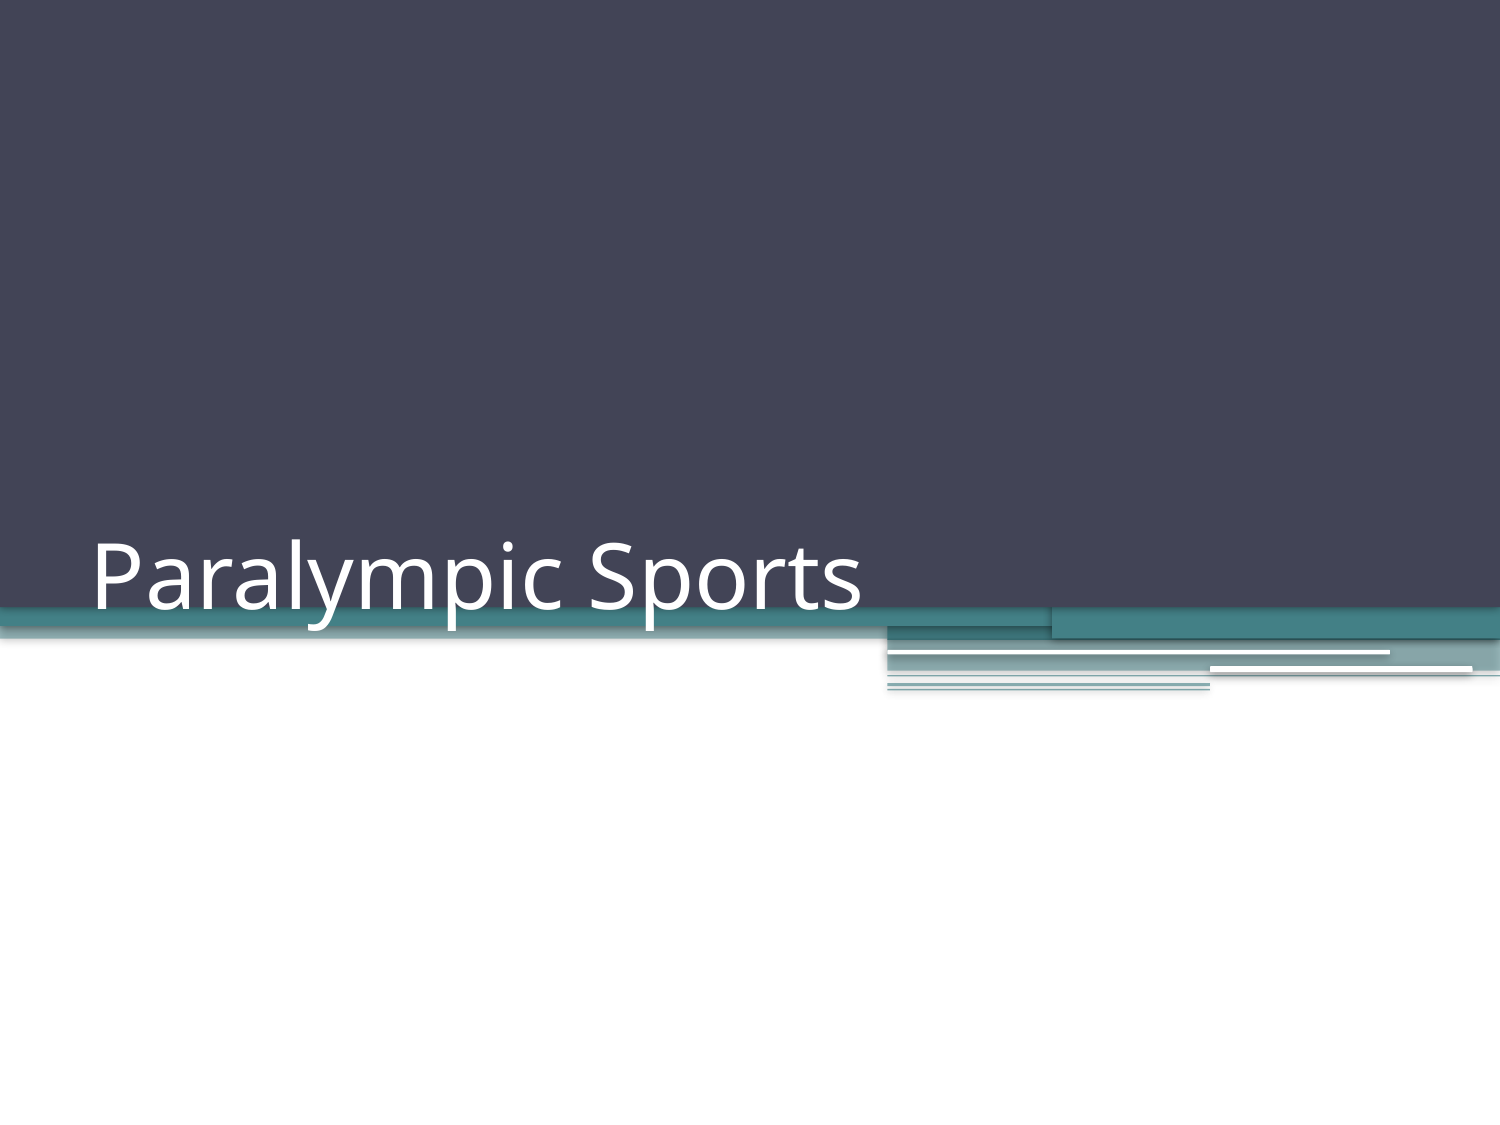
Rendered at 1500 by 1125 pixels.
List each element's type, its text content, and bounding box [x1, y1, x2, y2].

title Paralympic Sports [75, 394, 1463, 636]
